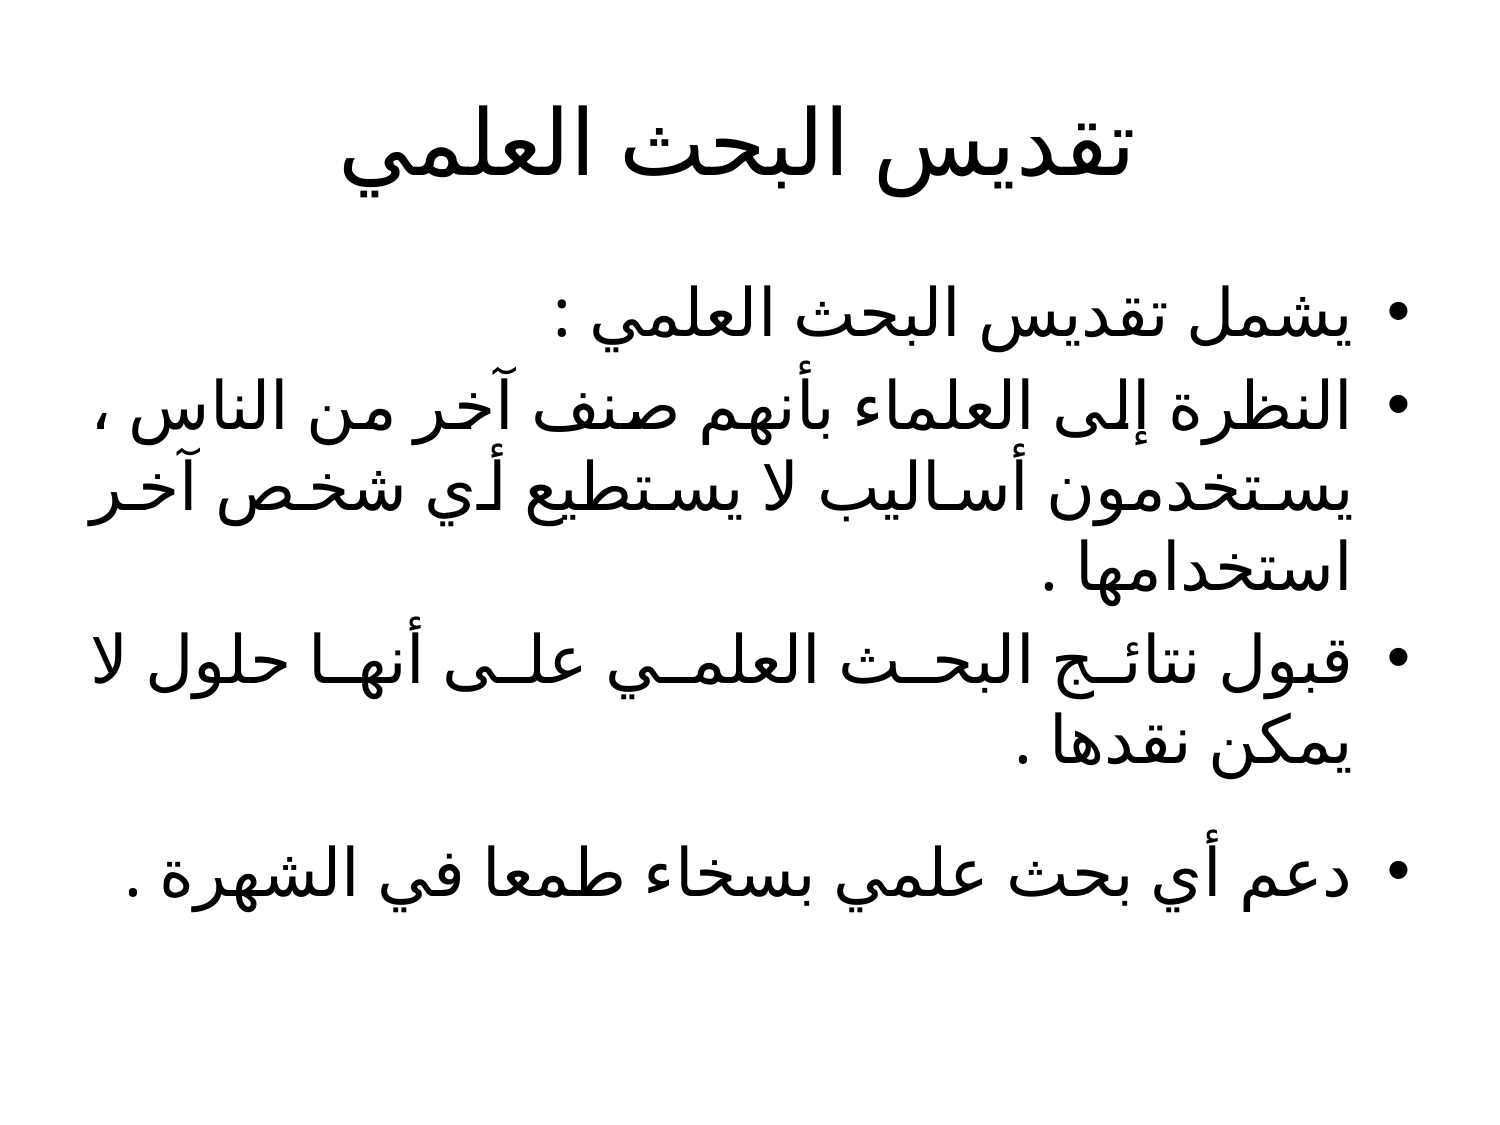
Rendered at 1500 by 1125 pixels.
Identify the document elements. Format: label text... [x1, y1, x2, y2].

list يشمل تقديس البحث العلمي : النظرة إلى العلماء بأنهم صنف آخر من الناس ، يستخدمون أساليب لا يستطيع أي شخص آخر استخدامها . قبول نتائج البحث العلمي على أنها حلول لا يمكن نقدها . دعم أي بحث علمي بسخاء طمعا في الشهرة . [75, 262, 1425, 1005]
title تقديس البحث العلمي [75, 45, 1425, 233]
